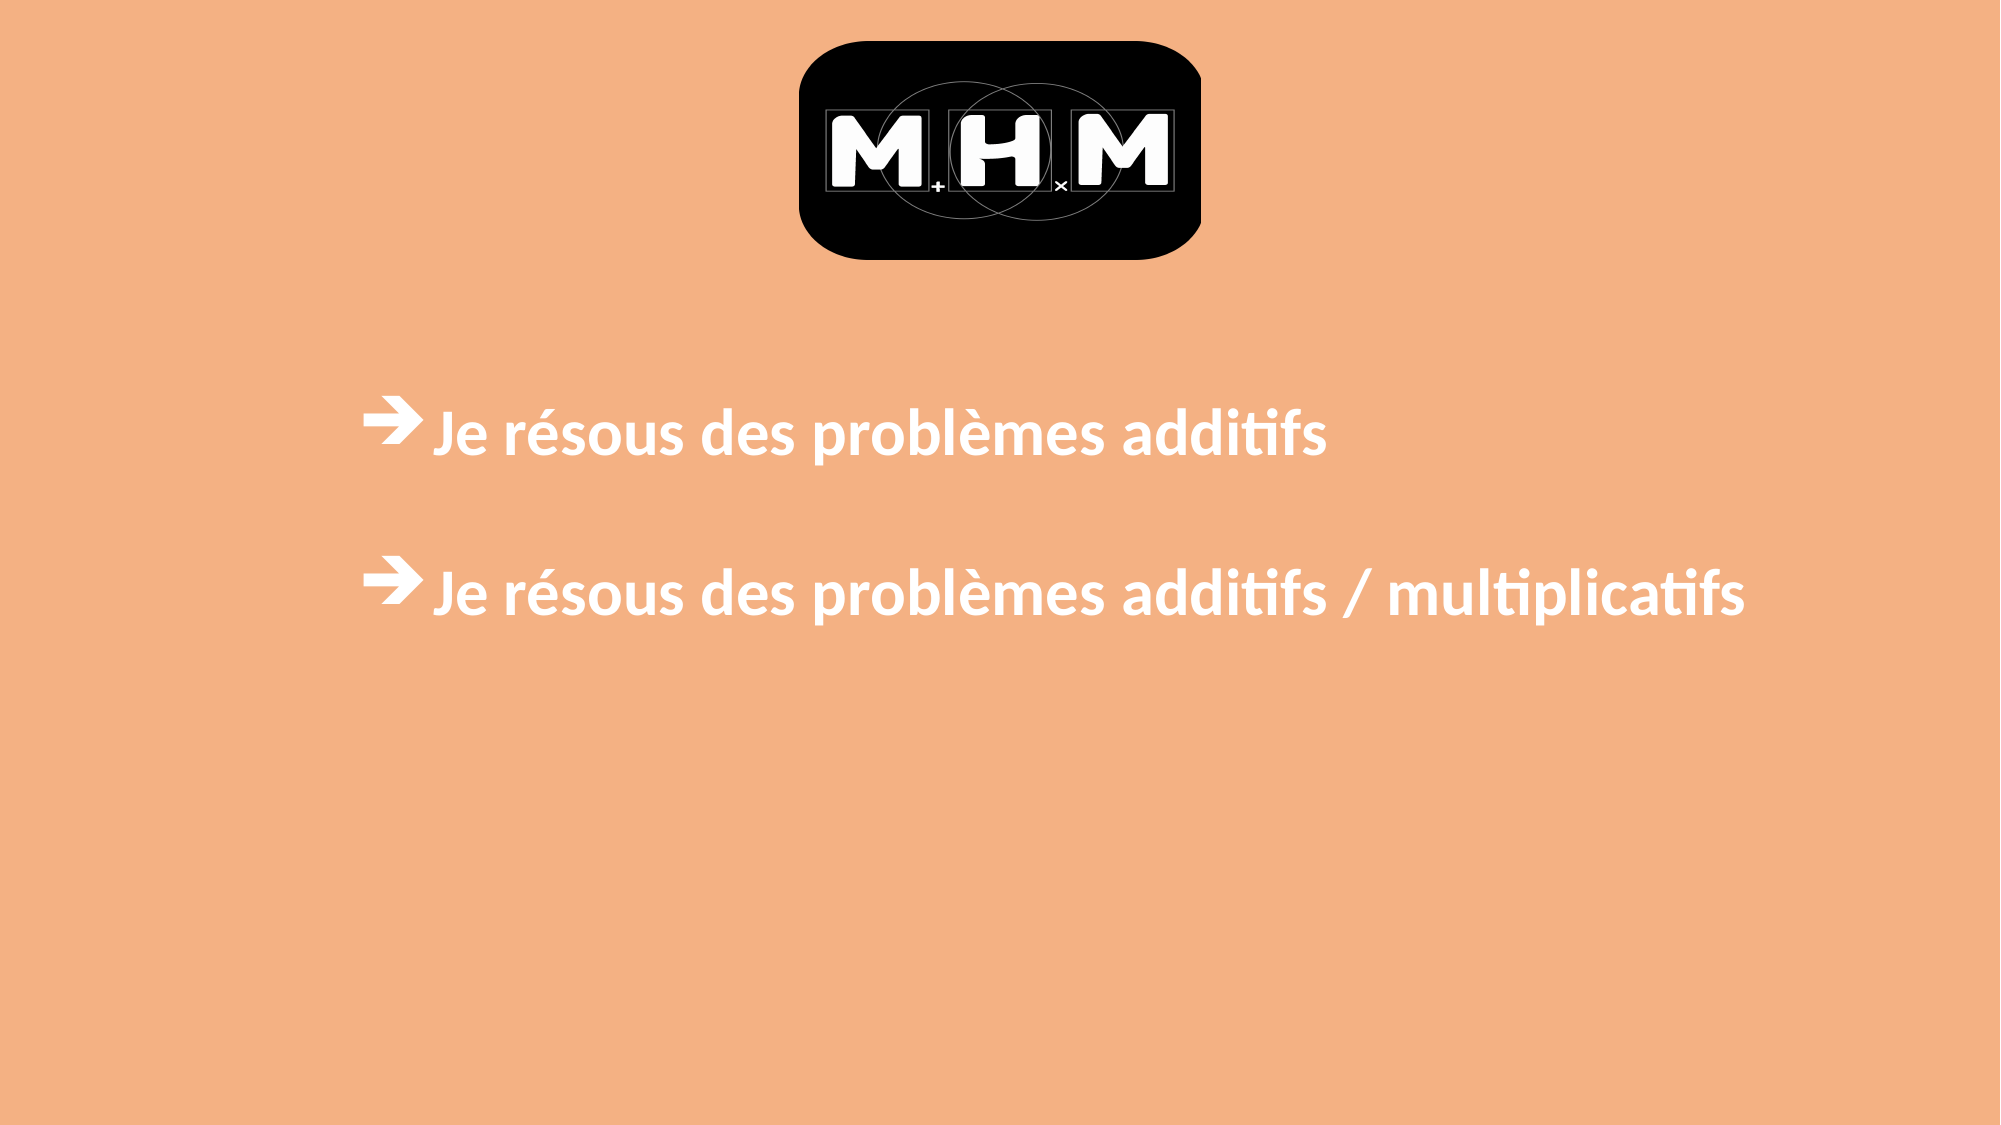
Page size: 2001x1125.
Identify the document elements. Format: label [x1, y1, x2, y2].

text_box [0, 0, 2000, 1125]
